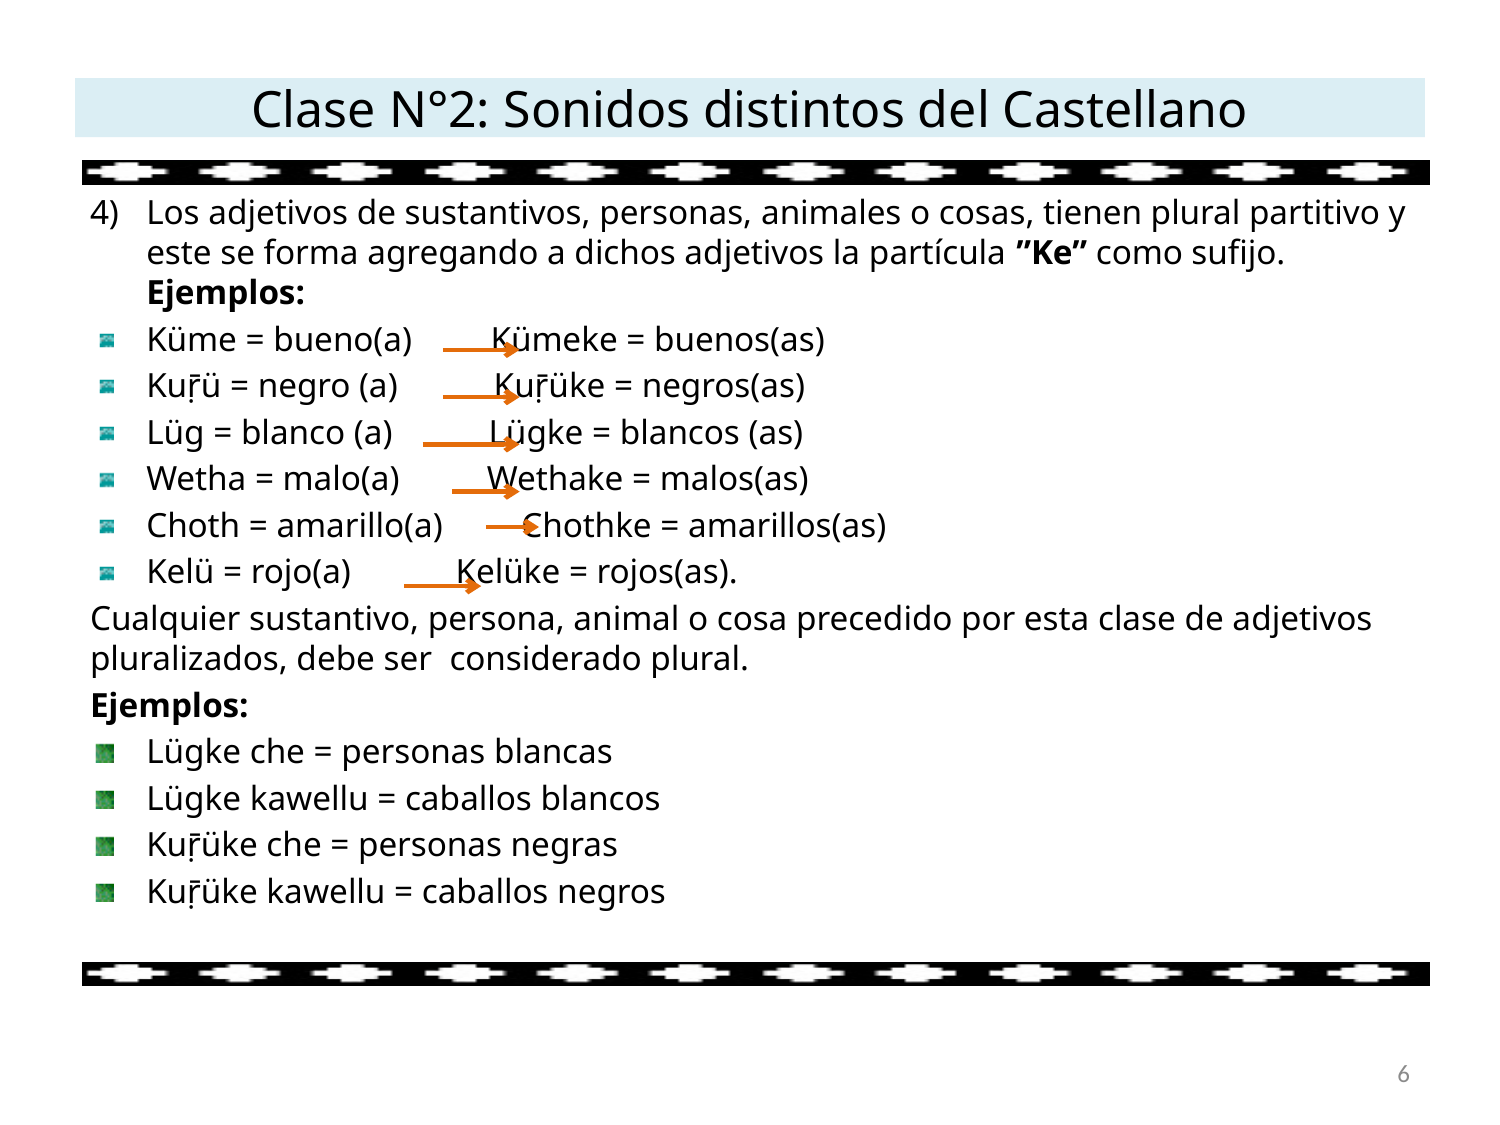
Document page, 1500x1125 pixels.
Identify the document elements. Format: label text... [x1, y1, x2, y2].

picture [90, 372, 114, 396]
picture [90, 785, 114, 809]
picture [90, 465, 114, 490]
picture [82, 962, 1430, 986]
picture [90, 326, 114, 350]
picture [90, 419, 114, 443]
picture [90, 559, 114, 583]
slide_number 6 [1074, 1042, 1425, 1103]
picture [90, 878, 114, 902]
list Los adjetivos de sustantivos, personas, animales o cosas, tienen plural partitivo y este se forma agregando a dichos adjetivos la partícula ”Ke” como sufijo. Ejemplos: Küme = bueno(a) Kümeke = buenos(as) Kuṝü = negro (a) Kuṝüke = negros(as) Lüg = blanco (a) Lügke = blancos (as) Wetha = malo(a) Wethake = malos(as) Choth = amarillo(a) Chothke = amarillos(as) Kelü = rojo(a) Kelüke = rojos(as). Cualquier sustantivo, persona, animal o cosa precedido por esta clase de adjetivos pluralizados, debe ser considerado plural. Ejemplos: Lügke che = personas blancas Lügke kawellu = caballos blancos Kuṝüke che = personas negras Kuṝüke kawellu = caballos negros [75, 137, 1425, 1005]
picture [82, 160, 1430, 185]
picture [90, 738, 114, 763]
picture [90, 831, 114, 856]
title Clase N°2: Sonidos distintos del Castellano [75, 78, 1425, 137]
picture [90, 512, 114, 536]
